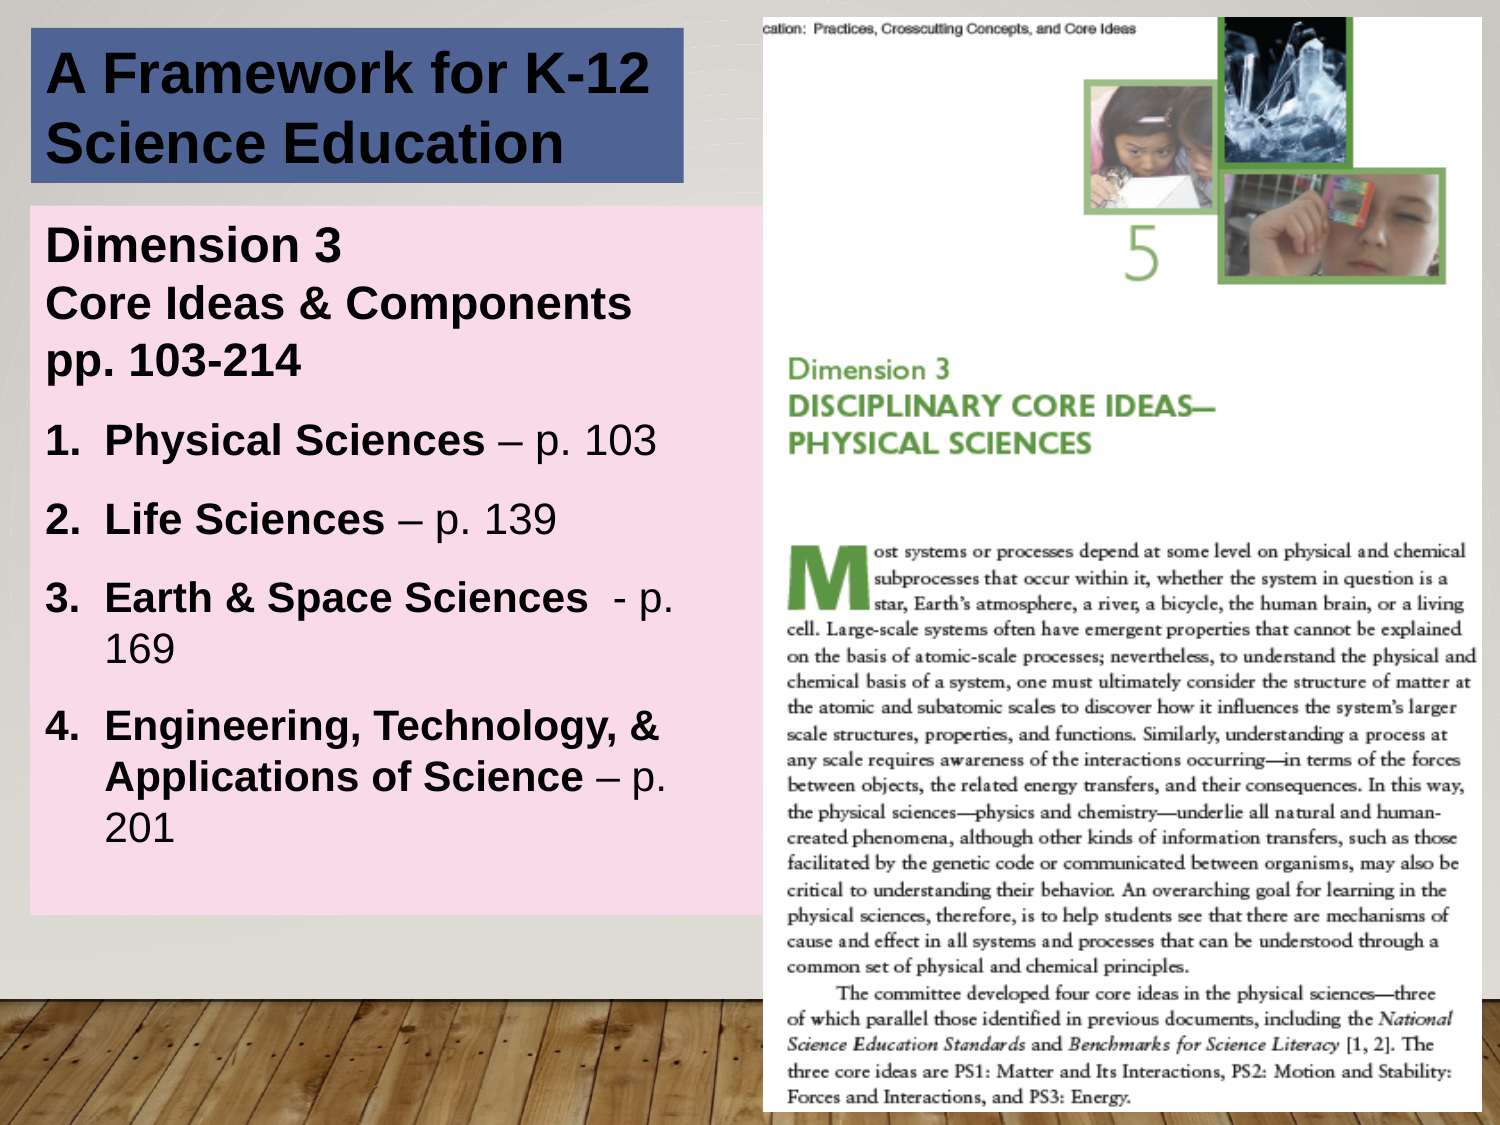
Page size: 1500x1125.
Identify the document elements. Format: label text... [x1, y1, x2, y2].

picture [0, 16, 1500, 1125]
text_box A Framework for K-12 Science Education [31, 27, 684, 183]
text_box Dimension 3 Core Ideas & Components pp. 103-214 Physical Sciences – p. 103 Life Sciences – p. 139 Earth & Space Sciences - p. 169 Engineering, Technology, & Applications of Science – p. 201 [30, 205, 763, 915]
